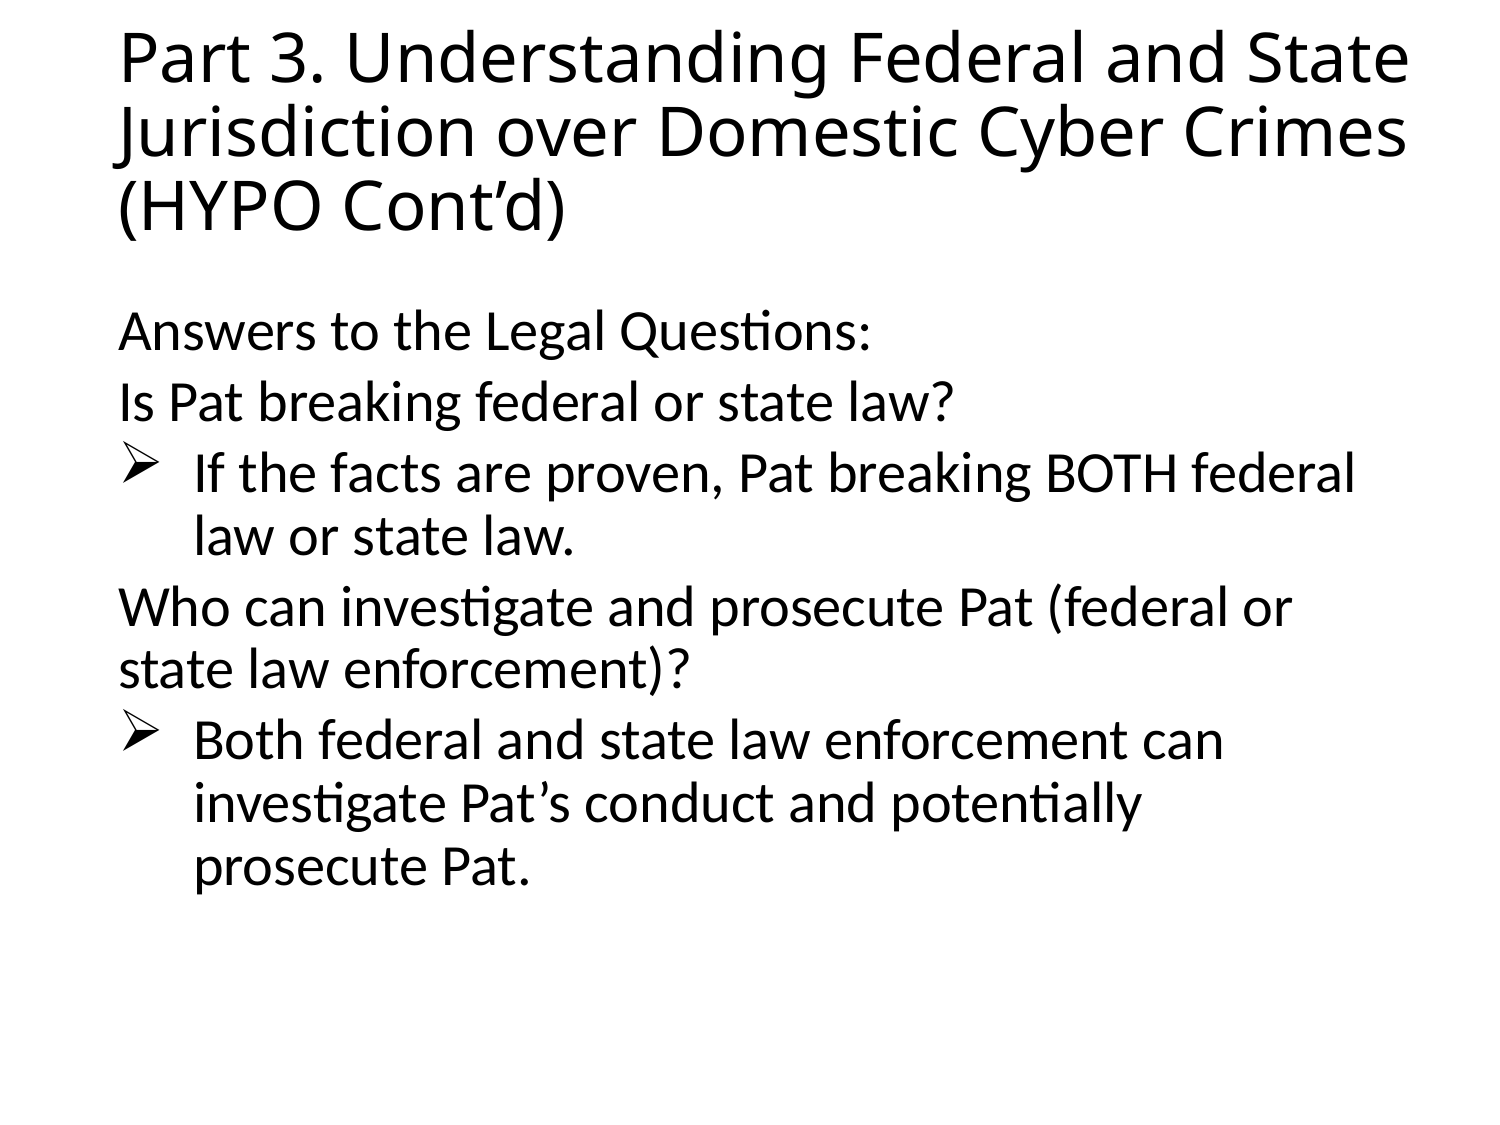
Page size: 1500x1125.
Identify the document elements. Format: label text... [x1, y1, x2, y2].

title Part 3. Understanding Federal and State Jurisdiction over Domestic Cyber Crimes (HYPO Cont’d) [102, 28, 1470, 241]
list Answers to the Legal Questions: Is Pat breaking federal or state law? If the facts are proven, Pat breaking BOTH federal law or state law. Who can investigate and prosecute Pat (federal or state law enforcement)? Both federal and state law enforcement can investigate Pat’s conduct and potentially prosecute Pat. [102, 292, 1382, 971]
